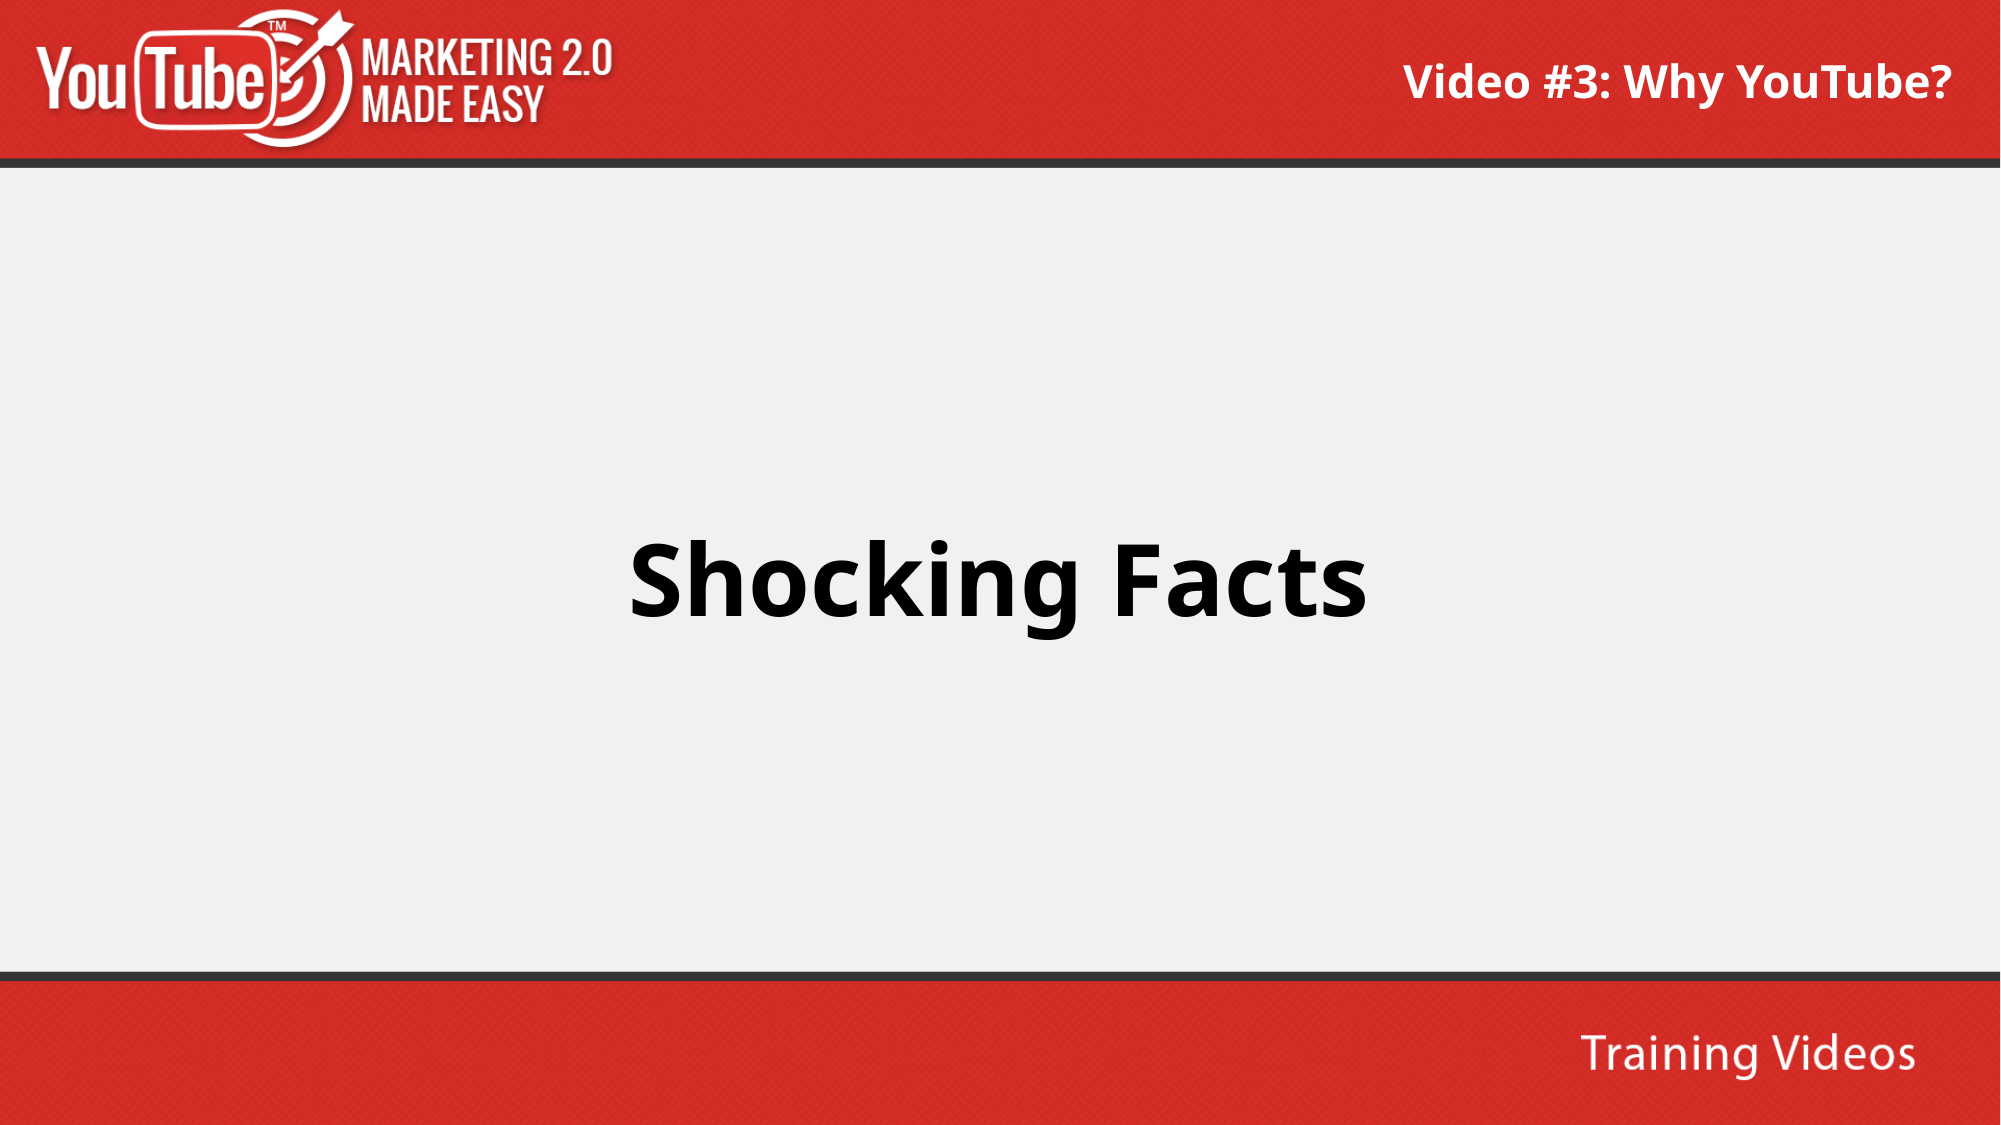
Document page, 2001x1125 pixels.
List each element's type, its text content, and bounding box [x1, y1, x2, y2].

picture [0, 0, 2001, 1125]
text_box Video #3: Why YouTube? [1388, 45, 1999, 116]
text_box Shocking Facts [314, 491, 1684, 644]
